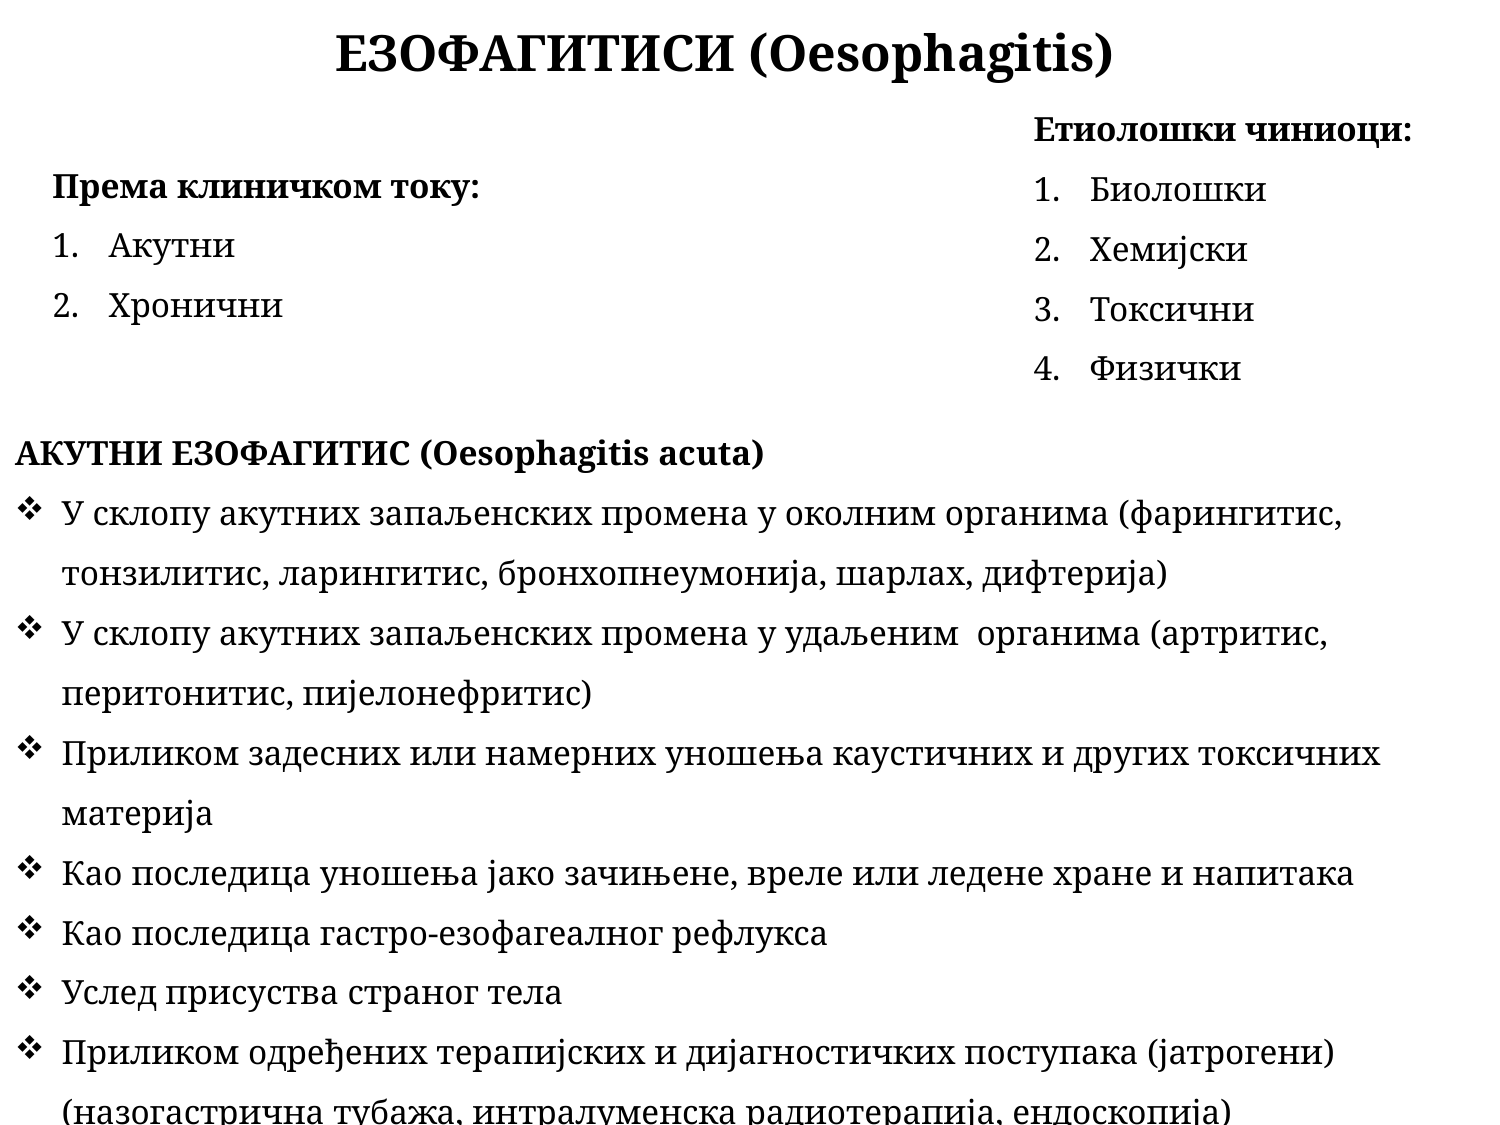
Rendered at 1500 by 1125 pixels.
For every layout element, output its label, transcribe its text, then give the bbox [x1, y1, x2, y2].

text_box Према клиничком току: Акутни Хронични [37, 137, 563, 400]
title ЕЗОФАГИТИСИ (Oesophagitis) [50, 3, 1400, 100]
text_box Етиолошки чиниоци: Биолошки Хемијски Токсични Физички [1018, 80, 1428, 425]
text_box АКУТНИ ЕЗОФАГИТИС (Oesophagitis acuta) У склопу акутних запаљенских промена у околним органима (фарингитис, тонзилитис, ларингитис, бронхопнеумонија, шарлах, дифтерија) У склопу акутних запаљенских промена у удаљеним органима (артритис, перитонитис, пијелонефритис) Приликом задесних или намерних уношења каустичних и других токсичних материја Као последица уношења јако зачињене, вреле или ледене хране и напитака Као последица гастро-езофагеалног рефлукса Услед присуства страног тела Приликом одређених терапијских и дијагностичких поступака (јатрогени) (назогастрична тубажа, интралуменска радиотерапија, ендоскопија) [0, 425, 1500, 1125]
